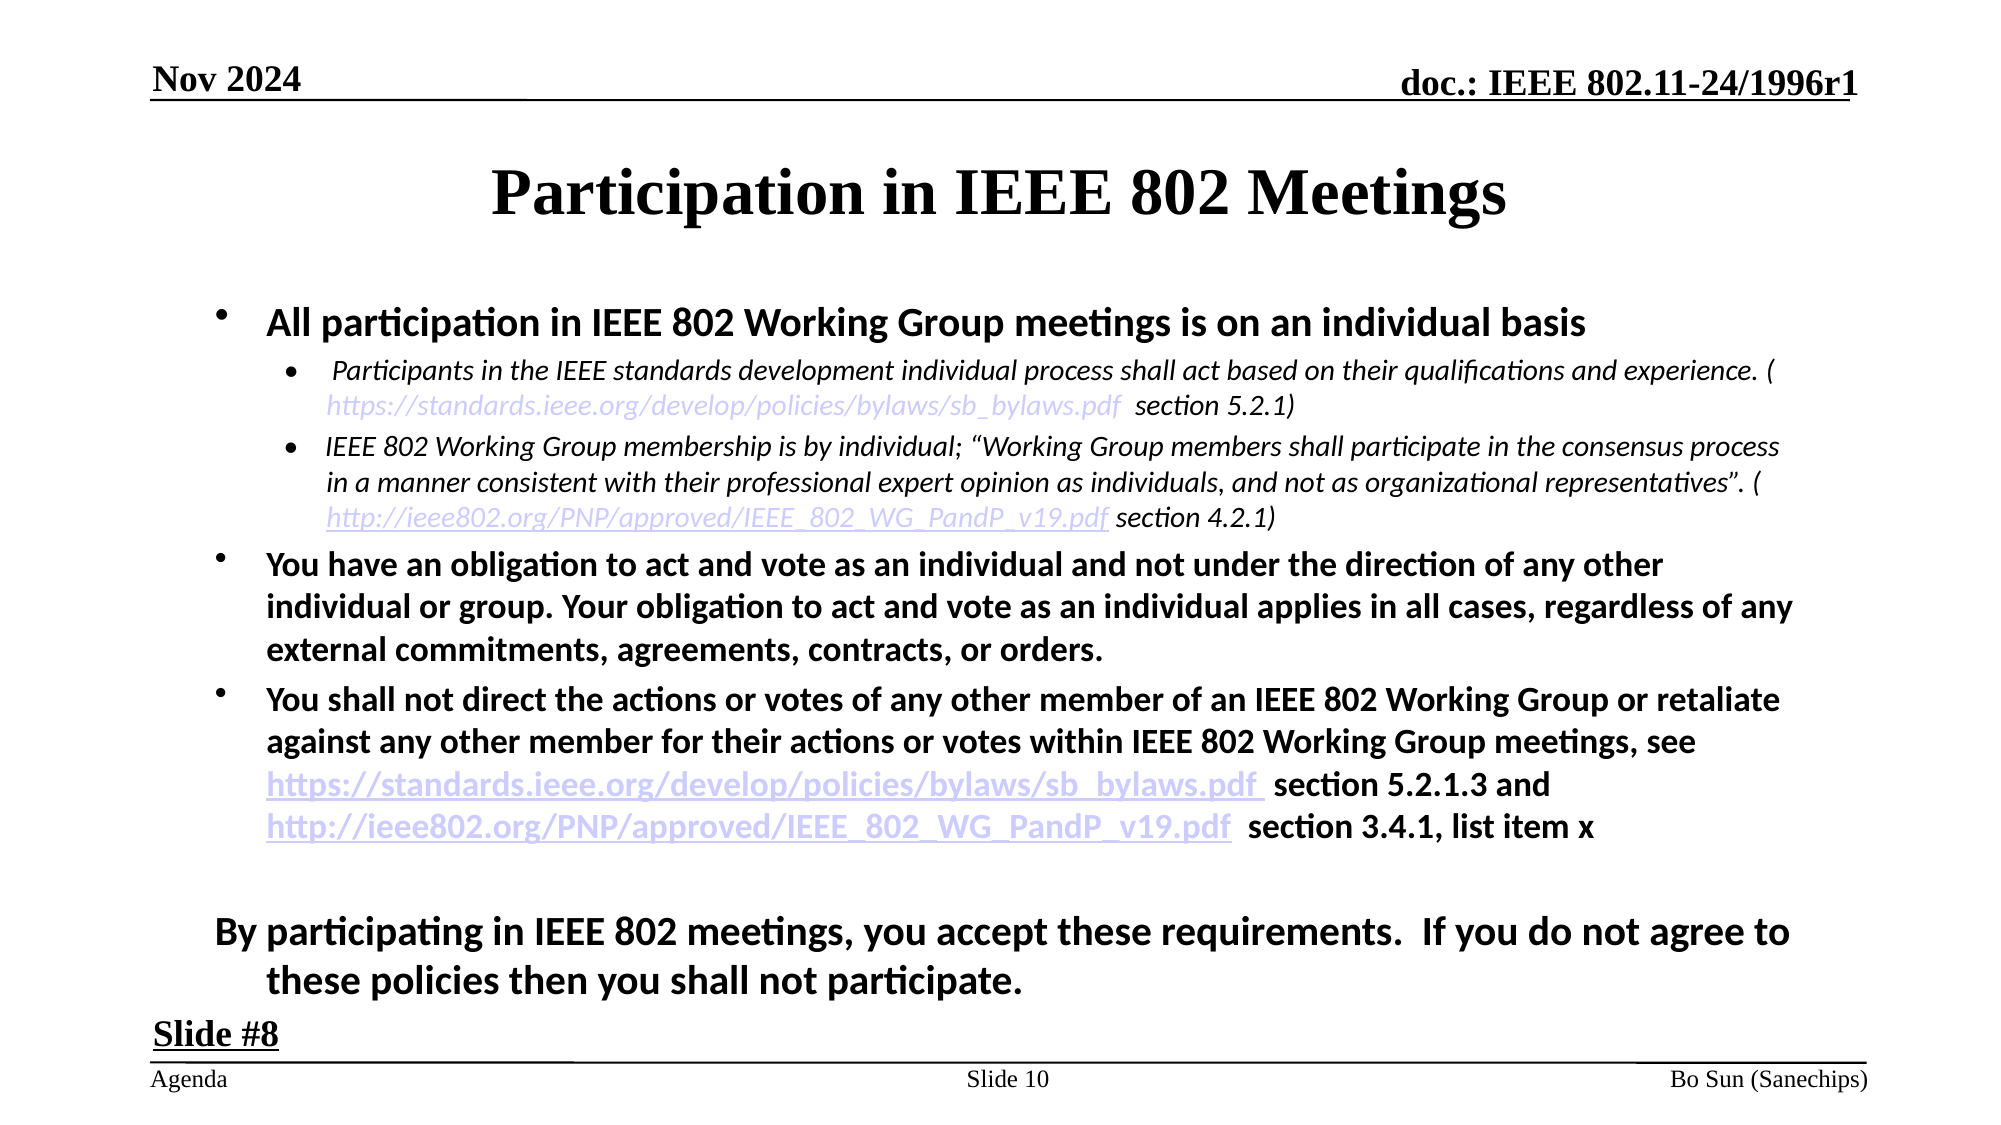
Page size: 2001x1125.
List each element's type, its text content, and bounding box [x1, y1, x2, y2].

slide_number Slide [949, 1061, 1067, 1123]
text_box Participation in IEEE 802 Meetings [362, 100, 1638, 276]
text_box Slide #8 [138, 1001, 295, 1062]
text_box All participation in IEEE 802 Working Group meetings is on an individual basis • Participants in the IEEE standards development individual process shall act based on their qualifications and experience. (https://standards.ieee.org/develop/policies/bylaws/sb_bylaws.pdf section 5.2.1) • IEEE 802 Working Group membership is by individual; “Working Group members shall participate in the consensus process in a manner consistent with their professional expert opinion as individuals, and not as organizational representatives”. (http://ieee802.org/PNP/approved/IEEE_802_WG_PandP_v19.pdf section 4.2.1) You have an obligation to act and vote as an individual and not under the direction of any other individual or group. Your obligation to act and vote as an individual applies in all cases, regardless of any external commitments, agreements, contracts, or orders. You shall not direct the actions or votes of any other member of an IEEE 802 Working Group or retaliate against any other member for their actions or votes within IEEE 802 Working Group meetings, see https://standards.ieee.org/develop/policies/bylaws/sb_bylaws.pdf section 5.2.1.3 and http://ieee802.org/PNP/approved/IEEE_802_WG_PandP_v19.pdf section 3.4.1, list item x By participating in IEEE 802 meetings, you accept these requirements. If you do not agree to these policies then you shall not participate. [200, 287, 1813, 1025]
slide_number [152, 54, 563, 100]
footer Bo Sun (Sanechips) [1171, 1061, 1869, 1093]
